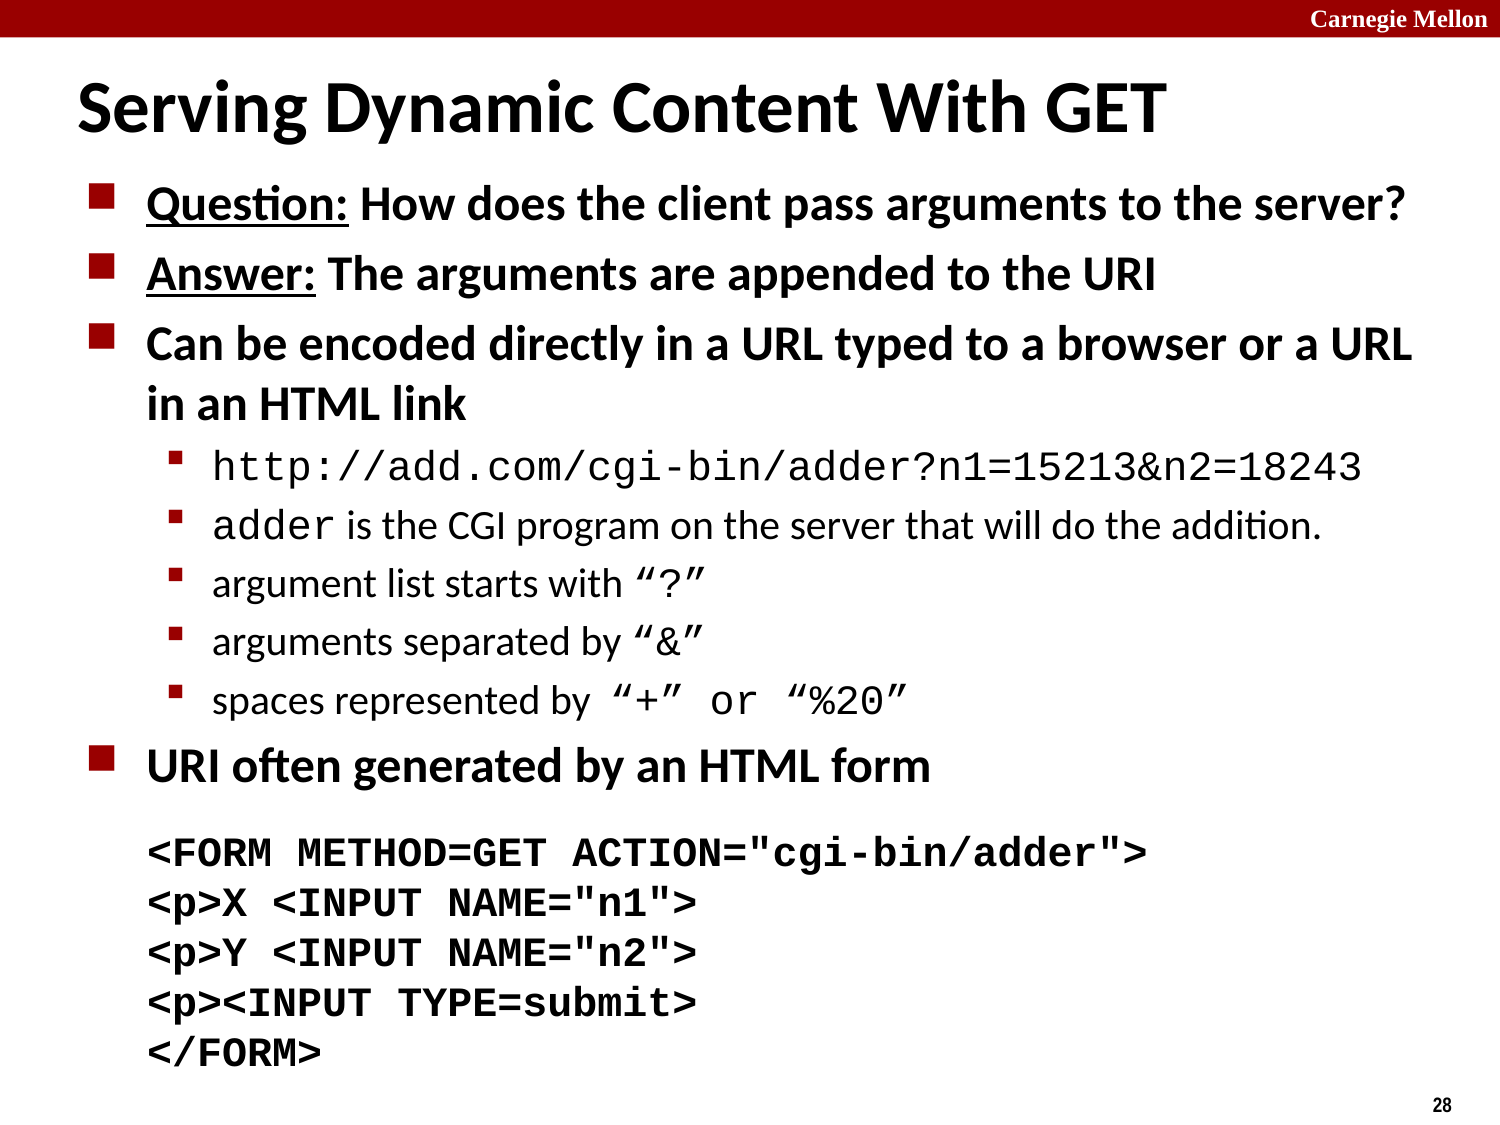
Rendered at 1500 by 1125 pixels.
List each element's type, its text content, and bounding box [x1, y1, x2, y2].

title Serving Dynamic Content With GET [62, 49, 1438, 151]
text_box <FORM METHOD=GET ACTION="cgi-bin/adder"> <p>X <INPUT NAME="n1"> <p>Y <INPUT NAME="n2"> <p><INPUT TYPE=submit> </FORM> [132, 817, 1368, 1083]
list Question: How does the client pass arguments to the server? Answer: The arguments are appended to the URI Can be encoded directly in a URL typed to a browser or a URL in an HTML link http://add.com/cgi-bin/adder?n1=15213&n2=18243 adder is the CGI program on the server that will do the addition. argument list starts with “?” arguments separated by “&” spaces represented by “+” or “%20” URI often generated by an HTML form [74, 163, 1438, 1026]
